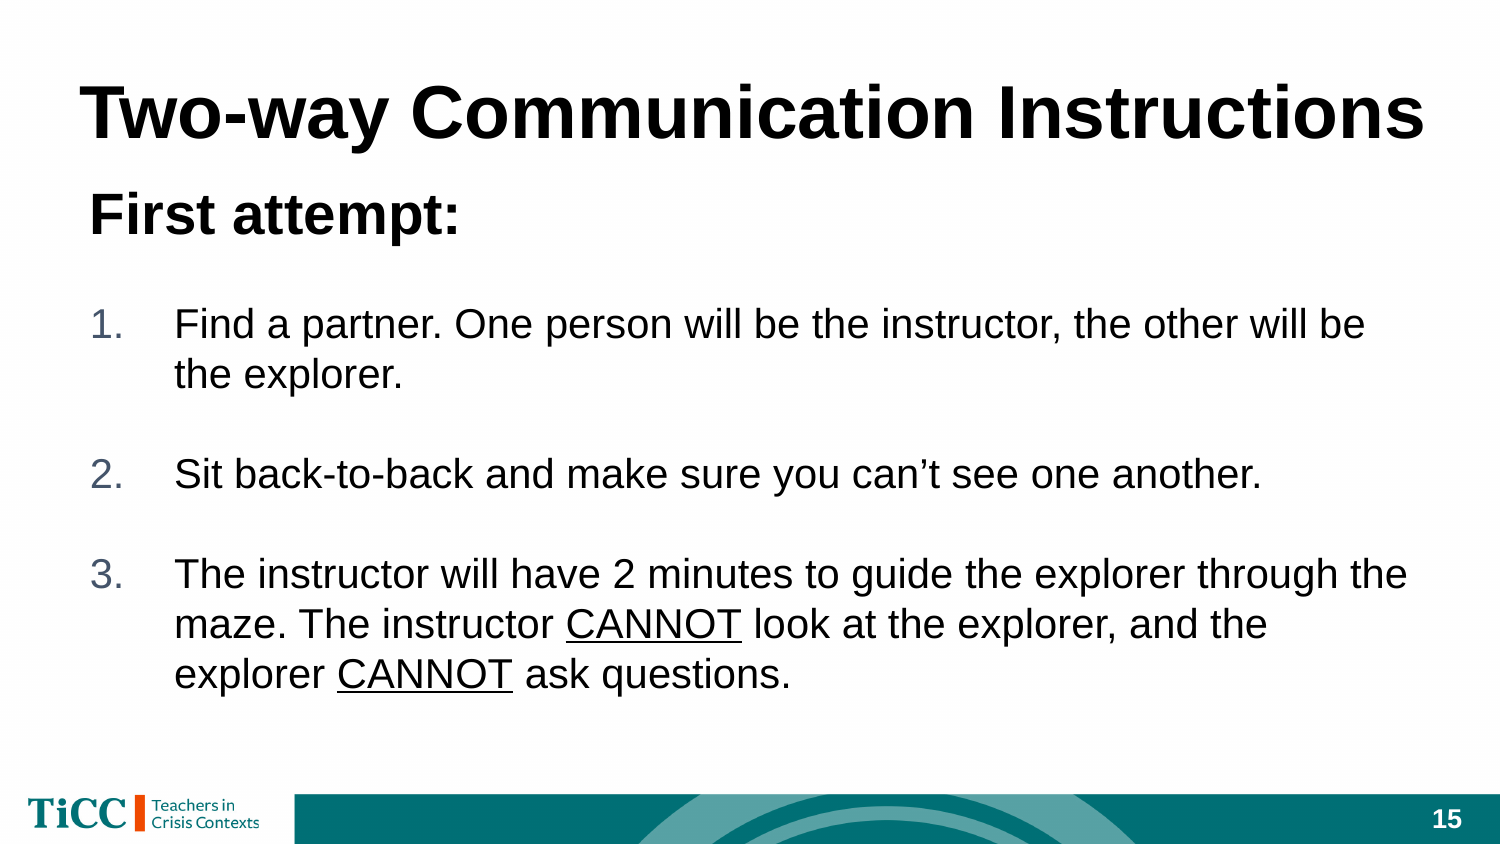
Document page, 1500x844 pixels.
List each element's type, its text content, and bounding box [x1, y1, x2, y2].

picture [0, 0, 1500, 844]
list First attempt: Find a partner. One person will be the instructor, the other will be the explorer. Sit back-to-back and make sure you can’t see one another. The instructor will have 2 minutes to guide the explorer through the maze. The instructor CANNOT look at the explorer, and the explorer CANNOT ask questions. [74, 161, 1425, 730]
slide_number 15 [1387, 785, 1478, 844]
title Two-way Communication Instructions [64, 0, 1490, 169]
